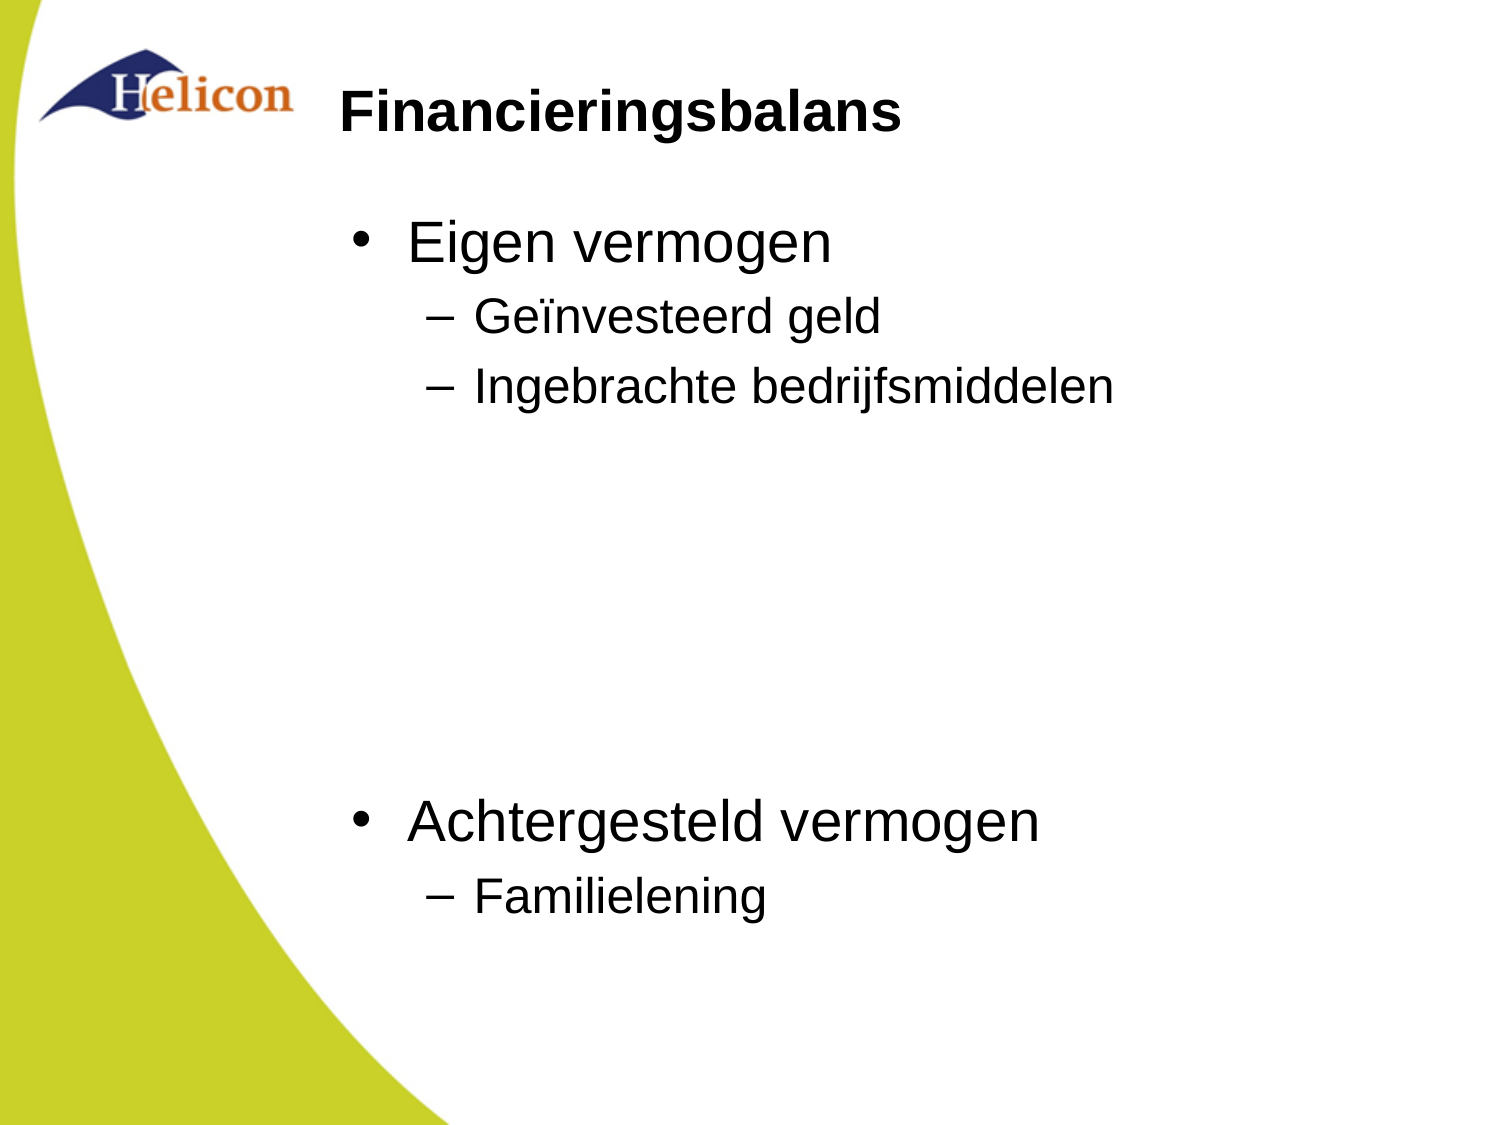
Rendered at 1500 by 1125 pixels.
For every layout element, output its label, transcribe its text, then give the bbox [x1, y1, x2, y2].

picture [0, 0, 1500, 1125]
title Financieringsbalans [324, 54, 1415, 161]
list Eigen vermogen Geïnvesteerd geld Ingebrachte bedrijfsmiddelen Achtergesteld vermogen Familielening [336, 196, 1425, 1005]
